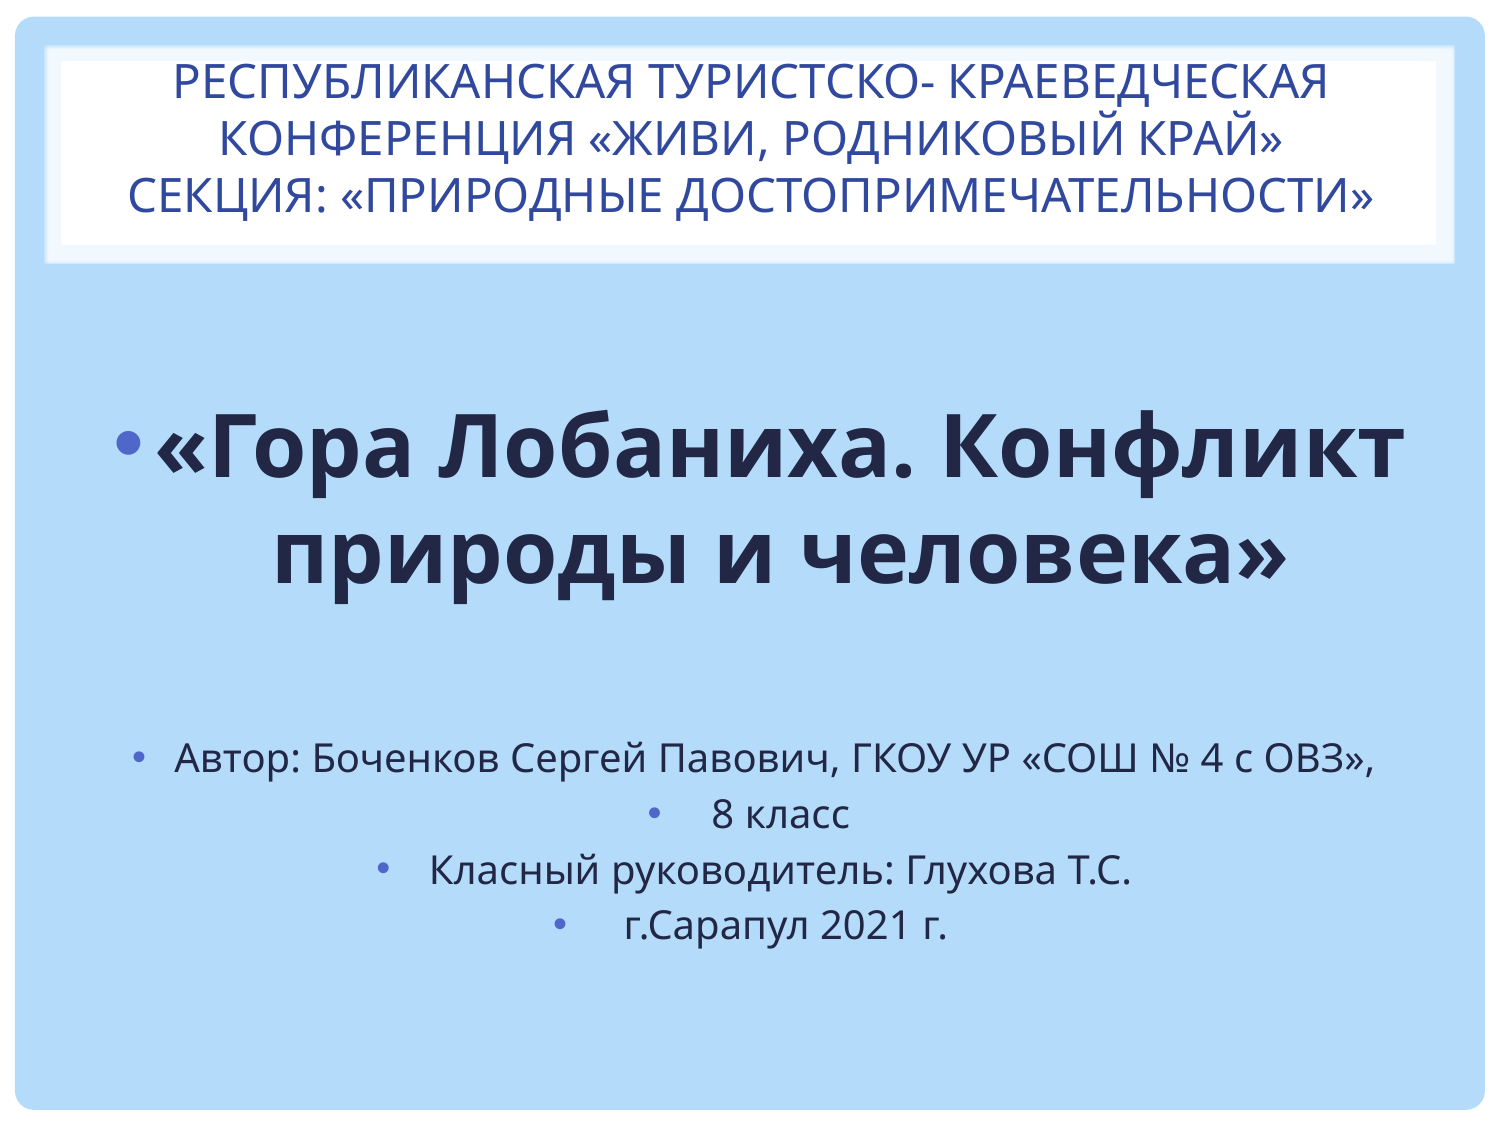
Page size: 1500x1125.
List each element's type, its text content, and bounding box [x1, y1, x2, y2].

title Республиканская туристско- краеведческая конференция «Живи, родниковый край» Секция: «Природные достопримечательности» [76, 42, 1427, 231]
list «Гора Лобаниха. Конфликт природы и человека» Автор: Боченков Сергей Павович, ГКОУ УР «СОШ № 4 с ОВЗ», 8 класс Класный руководитель: Глухова Т.С. г.Сарапул 2021 г. [76, 382, 1427, 988]
